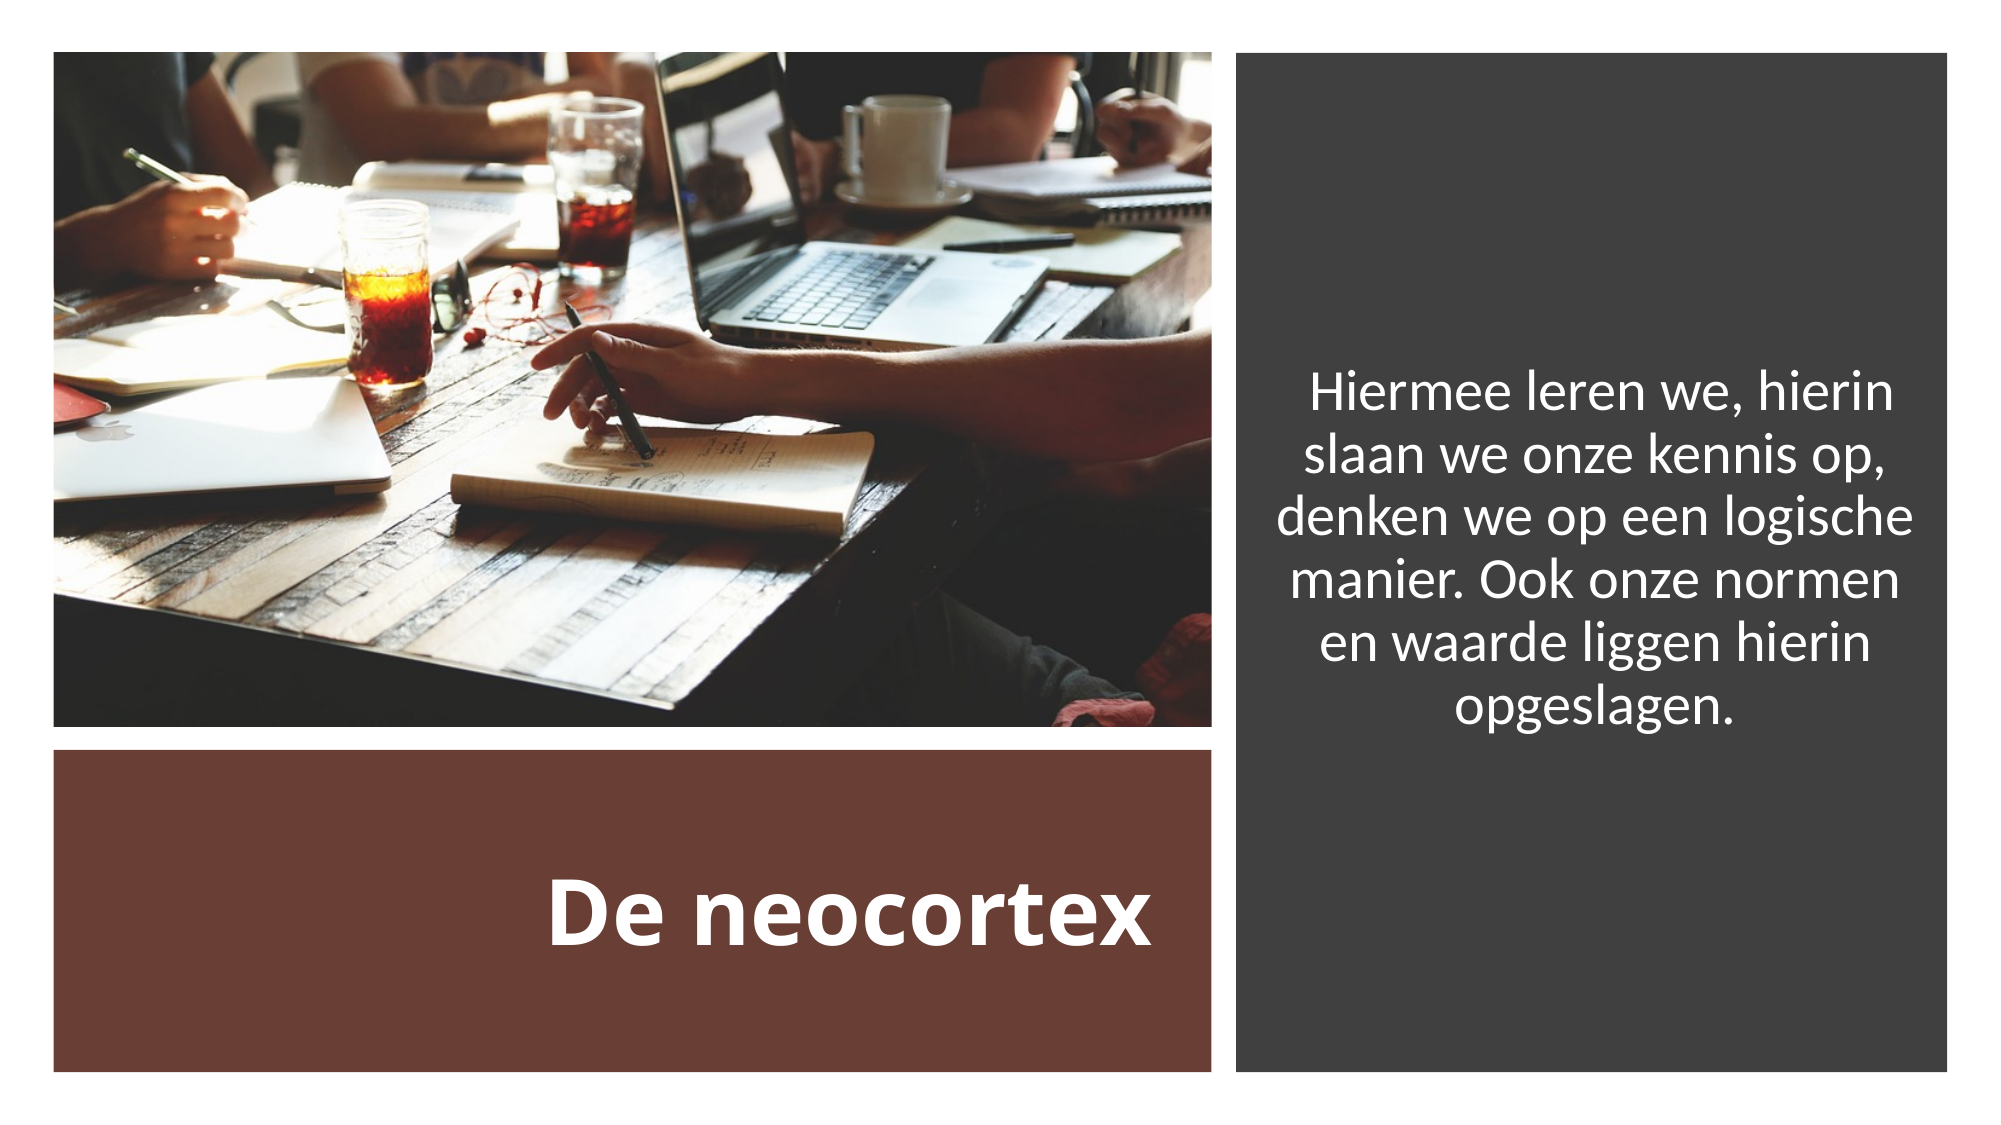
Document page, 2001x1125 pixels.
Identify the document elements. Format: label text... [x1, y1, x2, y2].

picture [53, 52, 1212, 727]
title De neocortex [85, 782, 1168, 1049]
text_box [53, 749, 1212, 1073]
text_box [1235, 52, 1948, 1073]
list Hiermee leren we, hierin slaan we onze kennis op, denken we op een logische manier. Ook onze normen en waarde liggen hierin opgeslagen. [1253, 150, 1938, 947]
